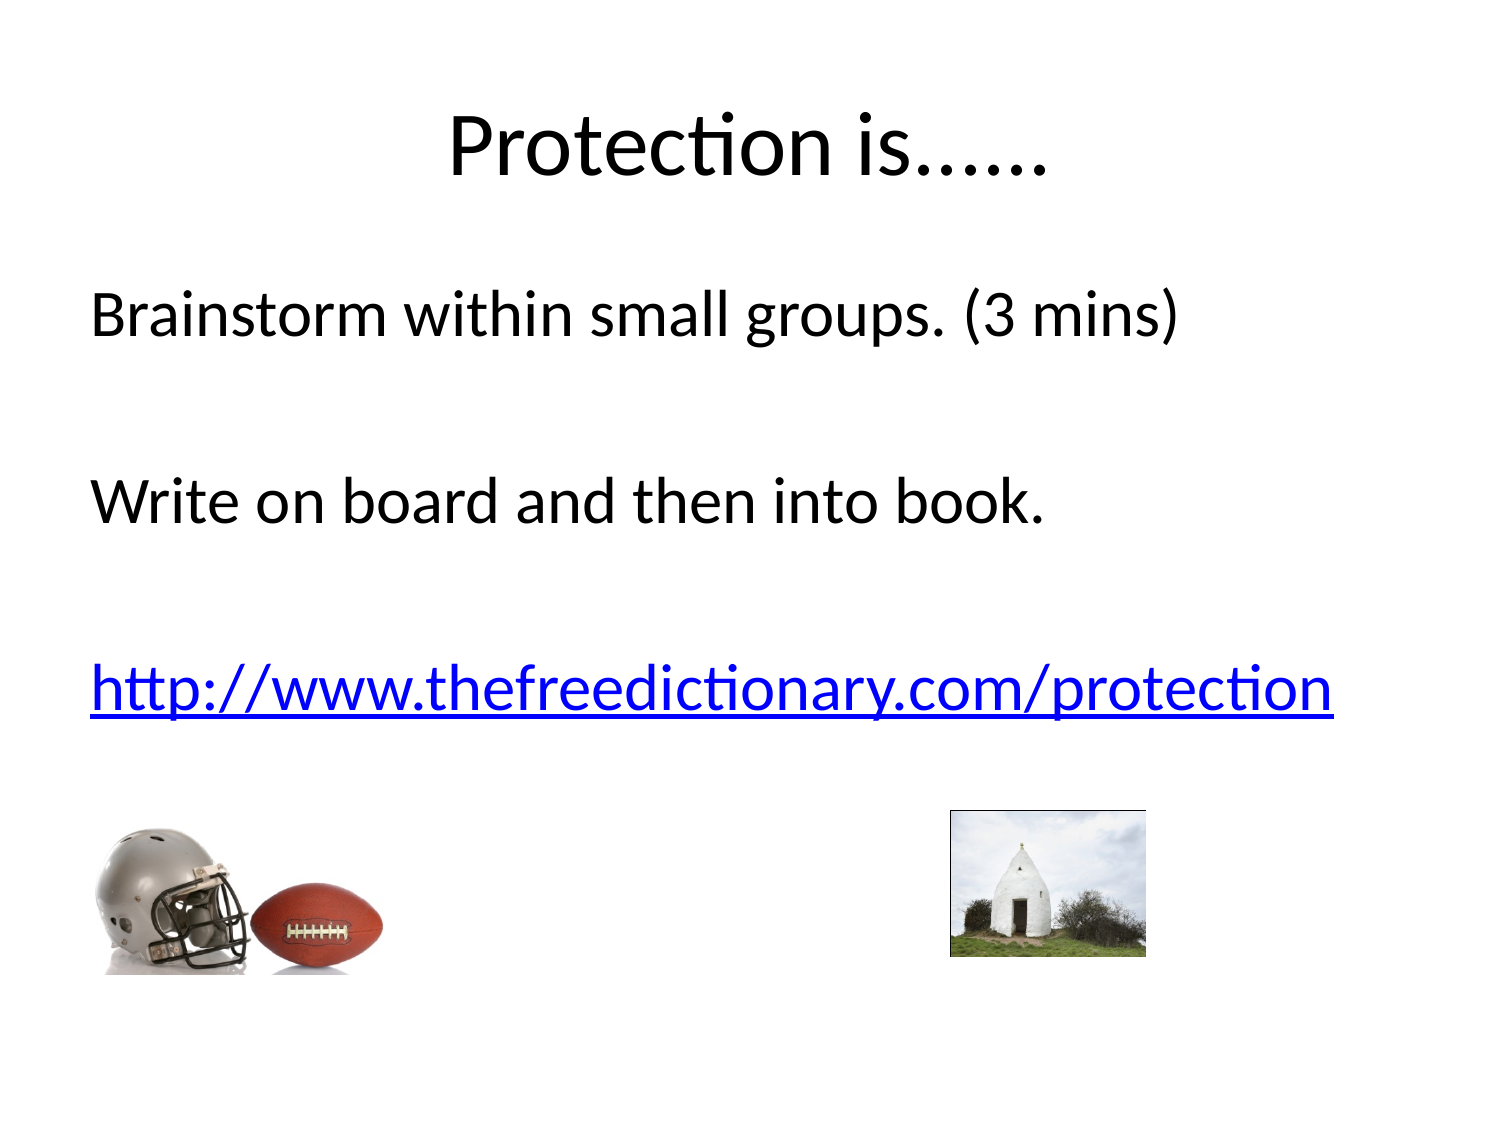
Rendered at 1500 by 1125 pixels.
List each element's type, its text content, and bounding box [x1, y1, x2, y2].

picture [950, 810, 1146, 957]
picture [88, 822, 390, 975]
title Protection is...... [75, 45, 1425, 233]
list Brainstorm within small groups. (3 mins) Write on board and then into book. http://www.thefreedictionary.com/protection [75, 262, 1425, 1005]
